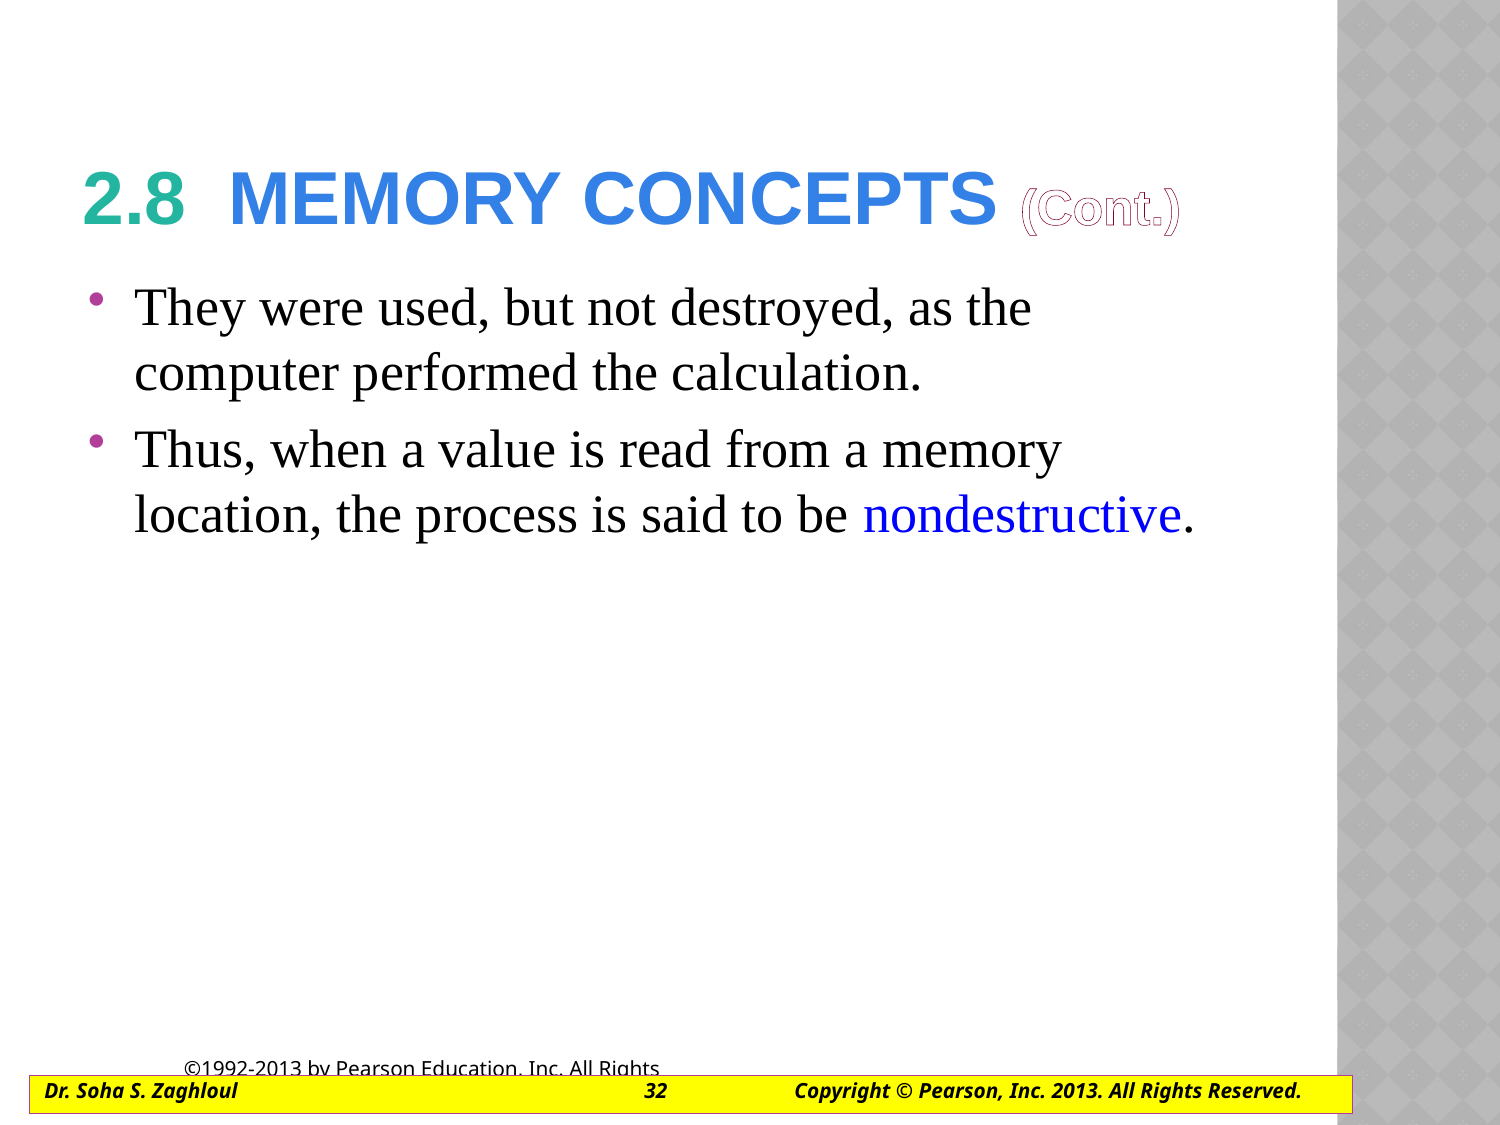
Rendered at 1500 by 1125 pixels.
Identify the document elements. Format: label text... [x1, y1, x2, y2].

text_box Dr. Soha S. Zaghloul 32 Copyright © Pearson, Inc. 2013. All Rights Reserved. [29, 1075, 1353, 1114]
title 2.8 Memory Concepts (Cont.) [75, 52, 1263, 240]
list They were used, but not destroyed, as the computer performed the calculation. Thus, when a value is read from a memory location, the process is said to be nondestructive. [75, 264, 1263, 1059]
